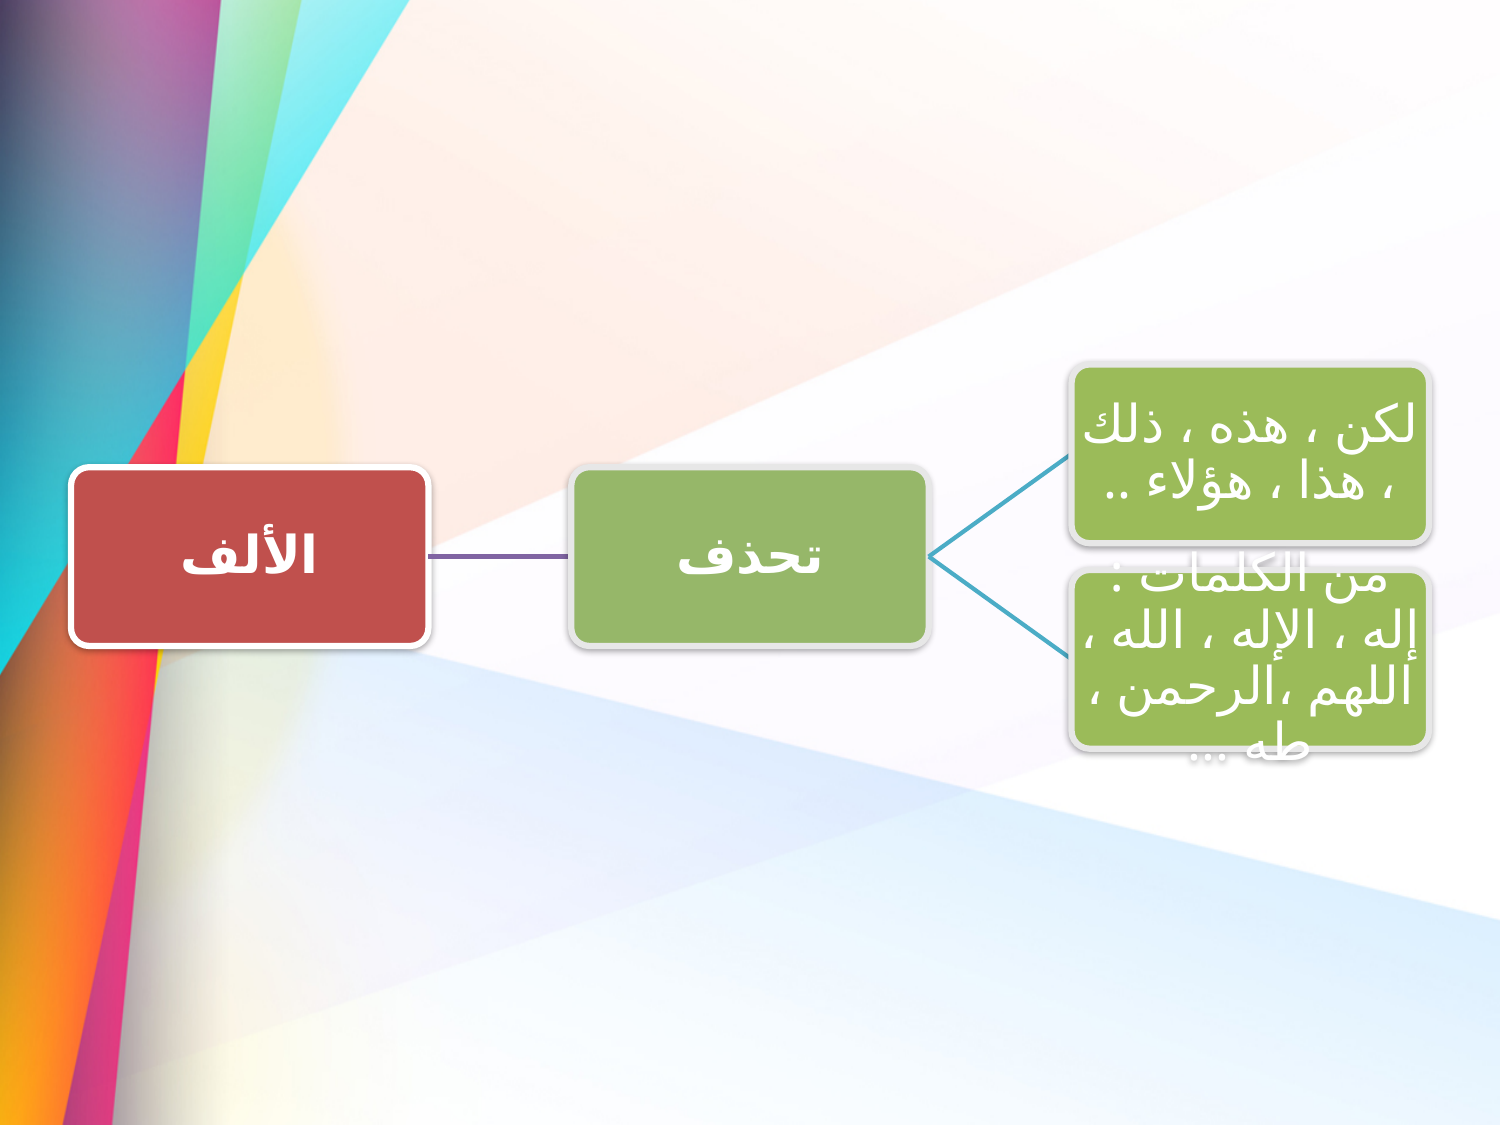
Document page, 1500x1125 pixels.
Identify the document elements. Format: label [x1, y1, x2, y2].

list [70, 81, 1430, 1032]
picture [0, 0, 1500, 1125]
